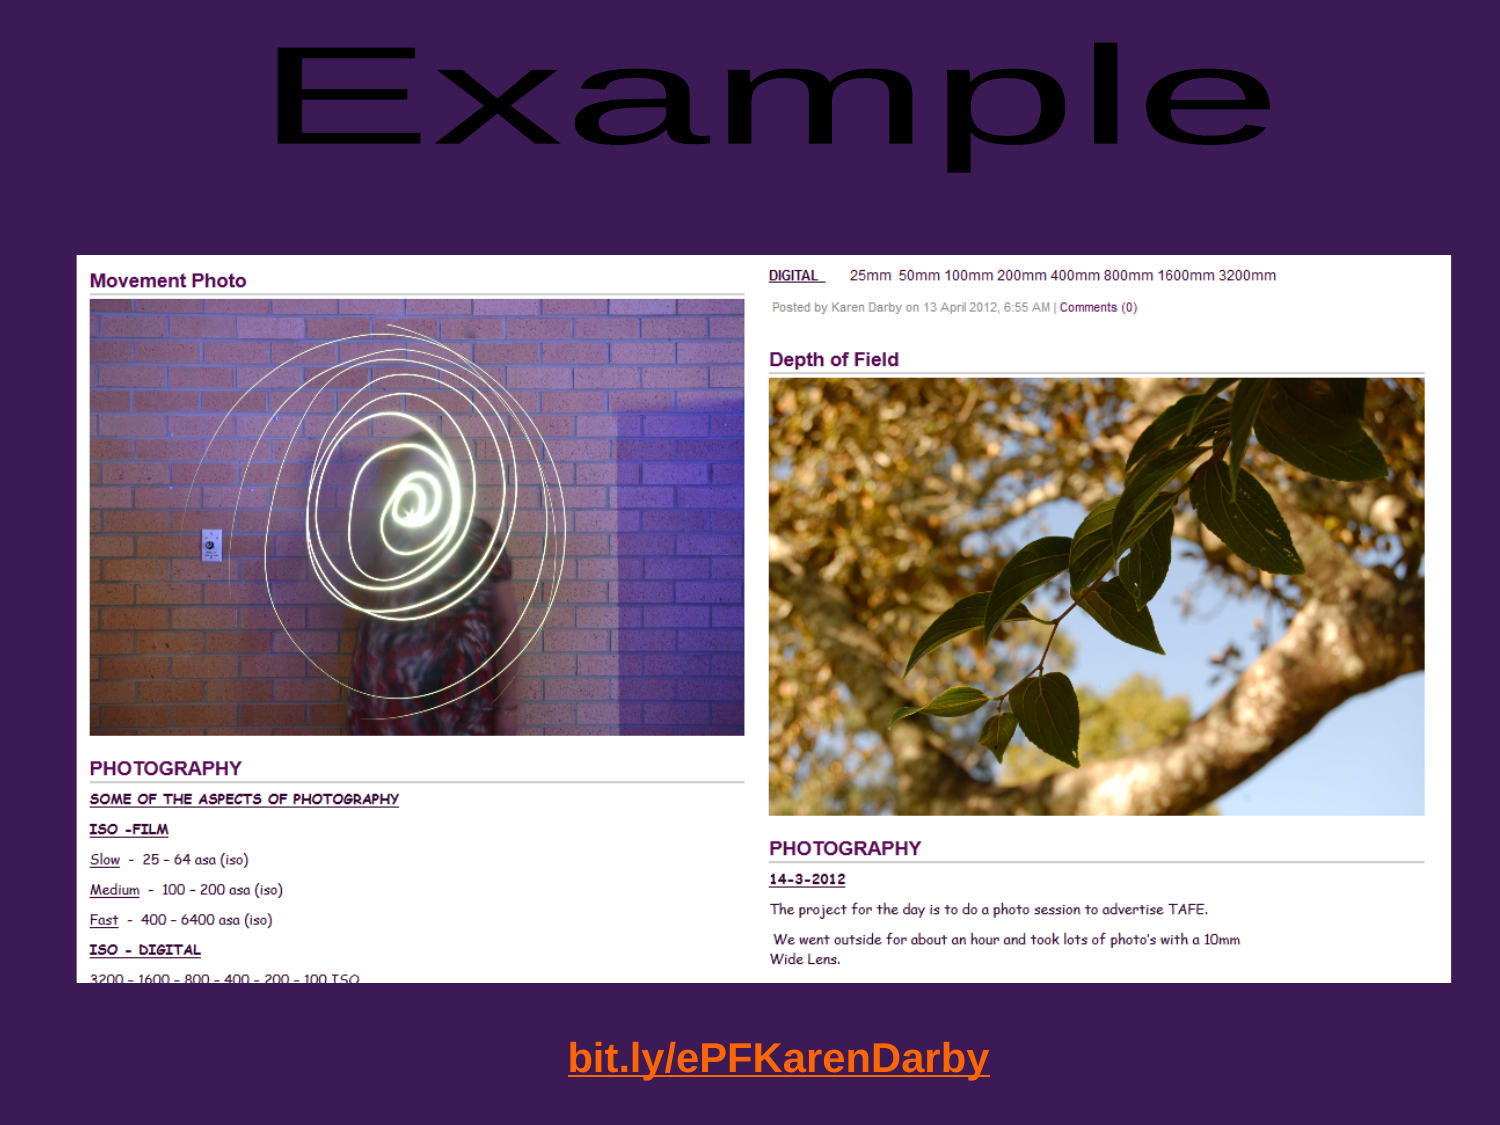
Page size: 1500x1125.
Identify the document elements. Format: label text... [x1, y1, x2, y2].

picture [76, 255, 1452, 984]
text_box bit.ly/ePFKarenDarby [552, 1023, 1005, 1089]
